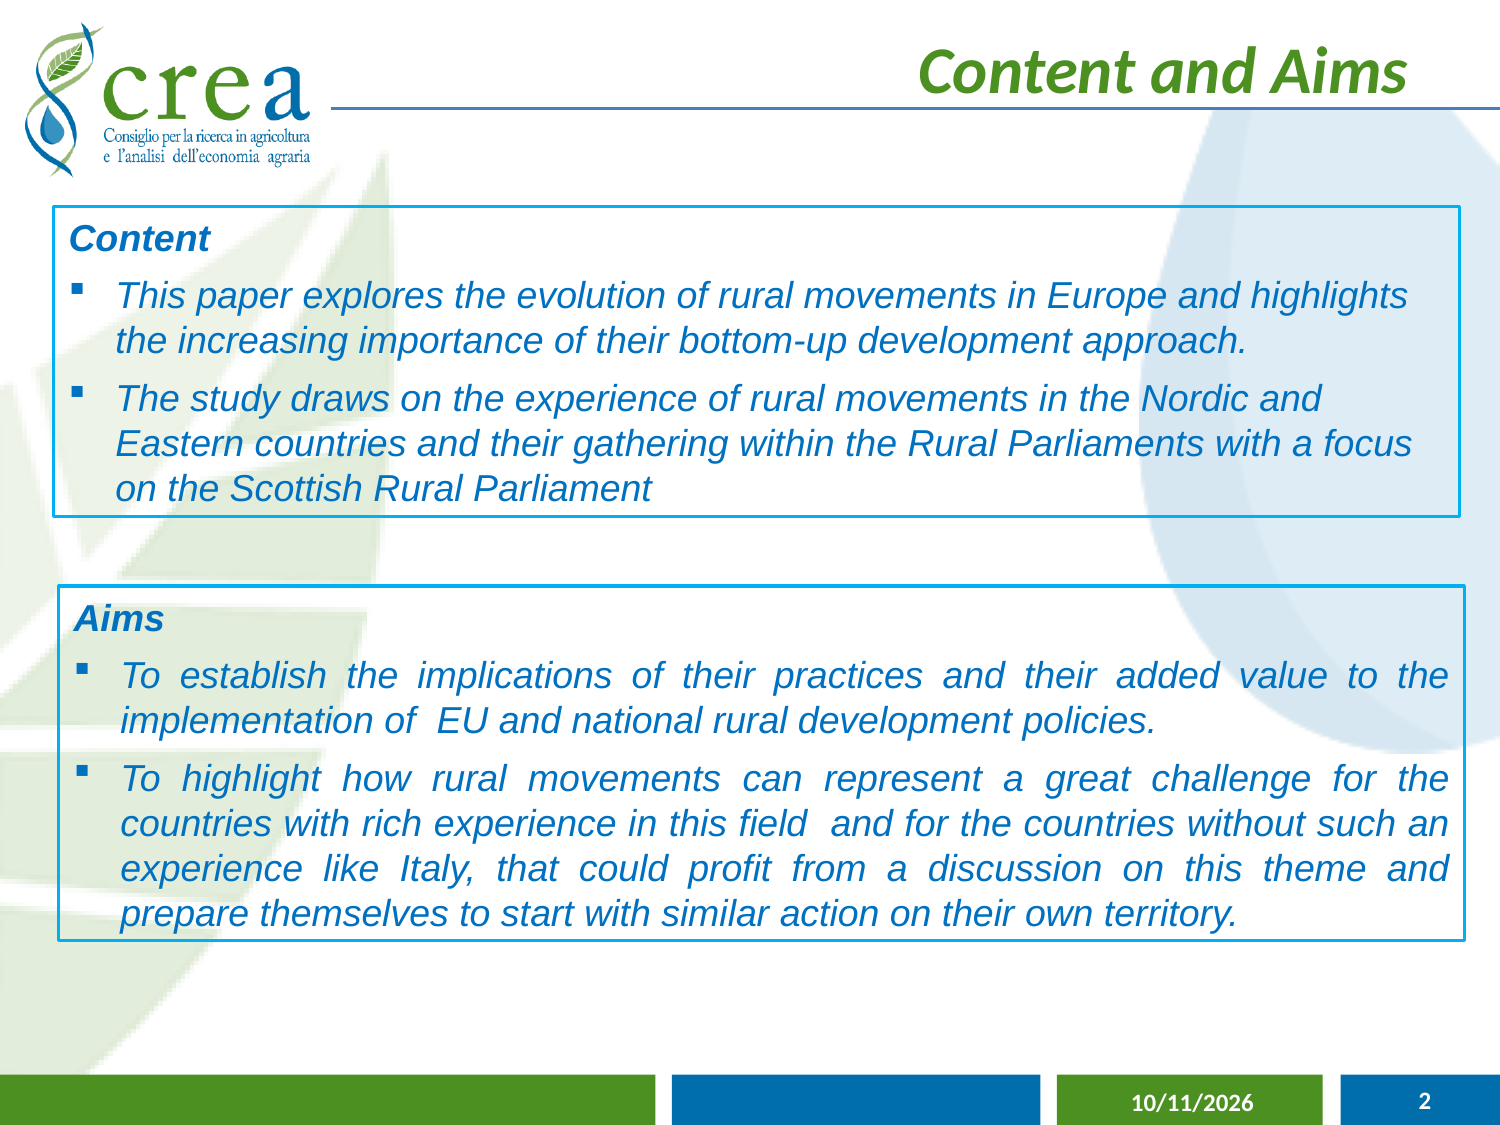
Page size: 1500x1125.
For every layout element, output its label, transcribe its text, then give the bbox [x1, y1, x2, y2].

text_box Aims To establish the implications of their practices and their added value to the implementation of EU and national rural development policies. To highlight how rural movements can represent a great challenge for the countries with rich experience in this field and for the countries without such an experience like Italy, that could profit from a discussion on this theme and prepare themselves to start with similar action on their own territory. [58, 586, 1465, 941]
list Content and Aims [348, 19, 1424, 90]
text_box Content This paper explores the evolution of rural movements in Europe and highlights the increasing importance of their bottom-up development approach. The study draws on the experience of rural movements in the Nordic and Eastern countries and their gathering within the Rural Parliaments with a focus on the Scottish Rural Parliament [53, 206, 1460, 517]
picture [1139, 110, 1500, 754]
picture [0, 22, 408, 1079]
